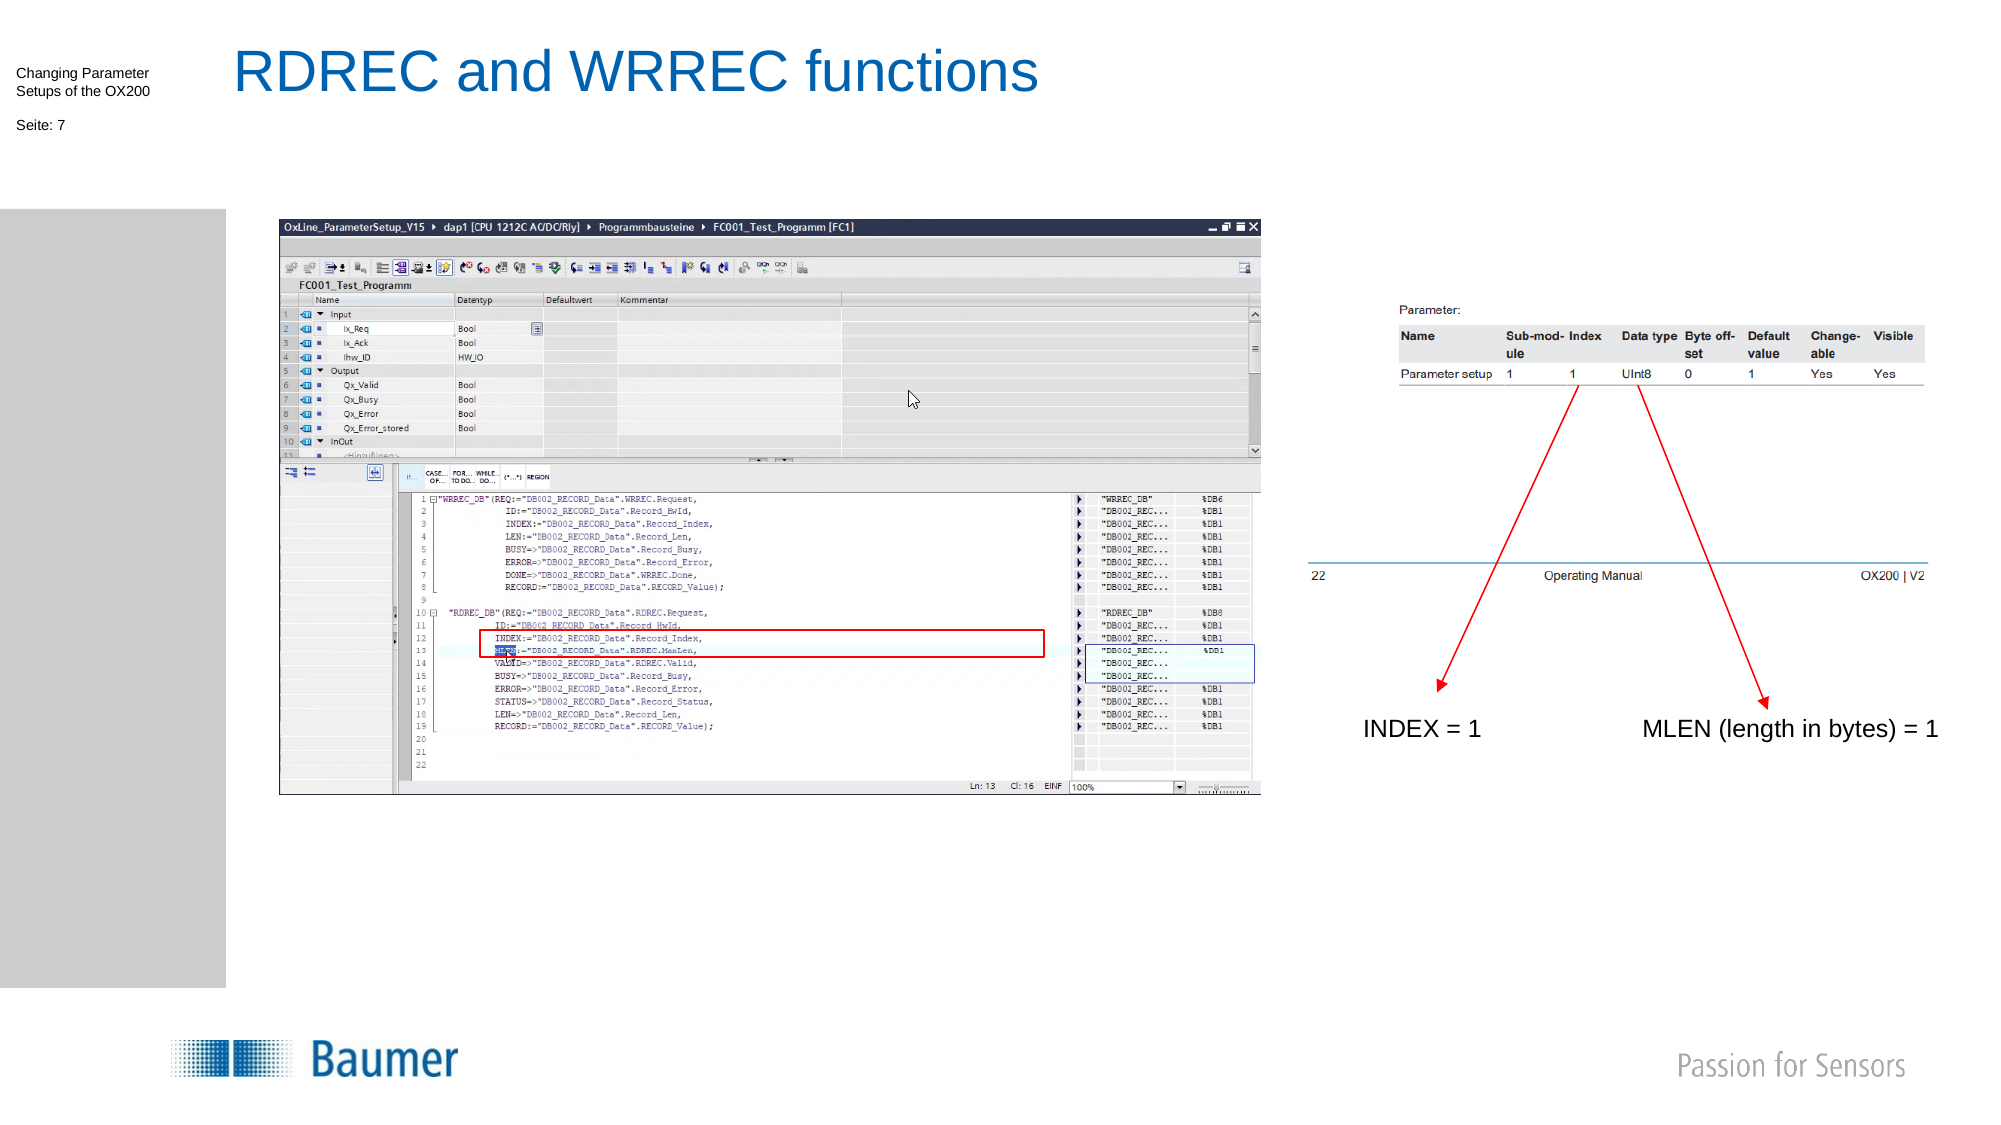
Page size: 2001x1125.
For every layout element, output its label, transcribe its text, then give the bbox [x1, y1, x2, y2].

picture [279, 219, 1261, 795]
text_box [1436, 385, 1579, 693]
title RDREC and WRREC functions [233, 38, 1904, 185]
text_box INDEX = 1 MLEN (length in bytes) = 1 [1348, 709, 1993, 750]
picture [1295, 296, 1949, 599]
picture [1679, 1051, 1905, 1077]
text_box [1637, 385, 1768, 711]
slide_number Seite: 7 [16, 118, 198, 131]
slide_number Changing Parameter Setups of the OX200 [16, 64, 198, 77]
picture [171, 1040, 458, 1077]
